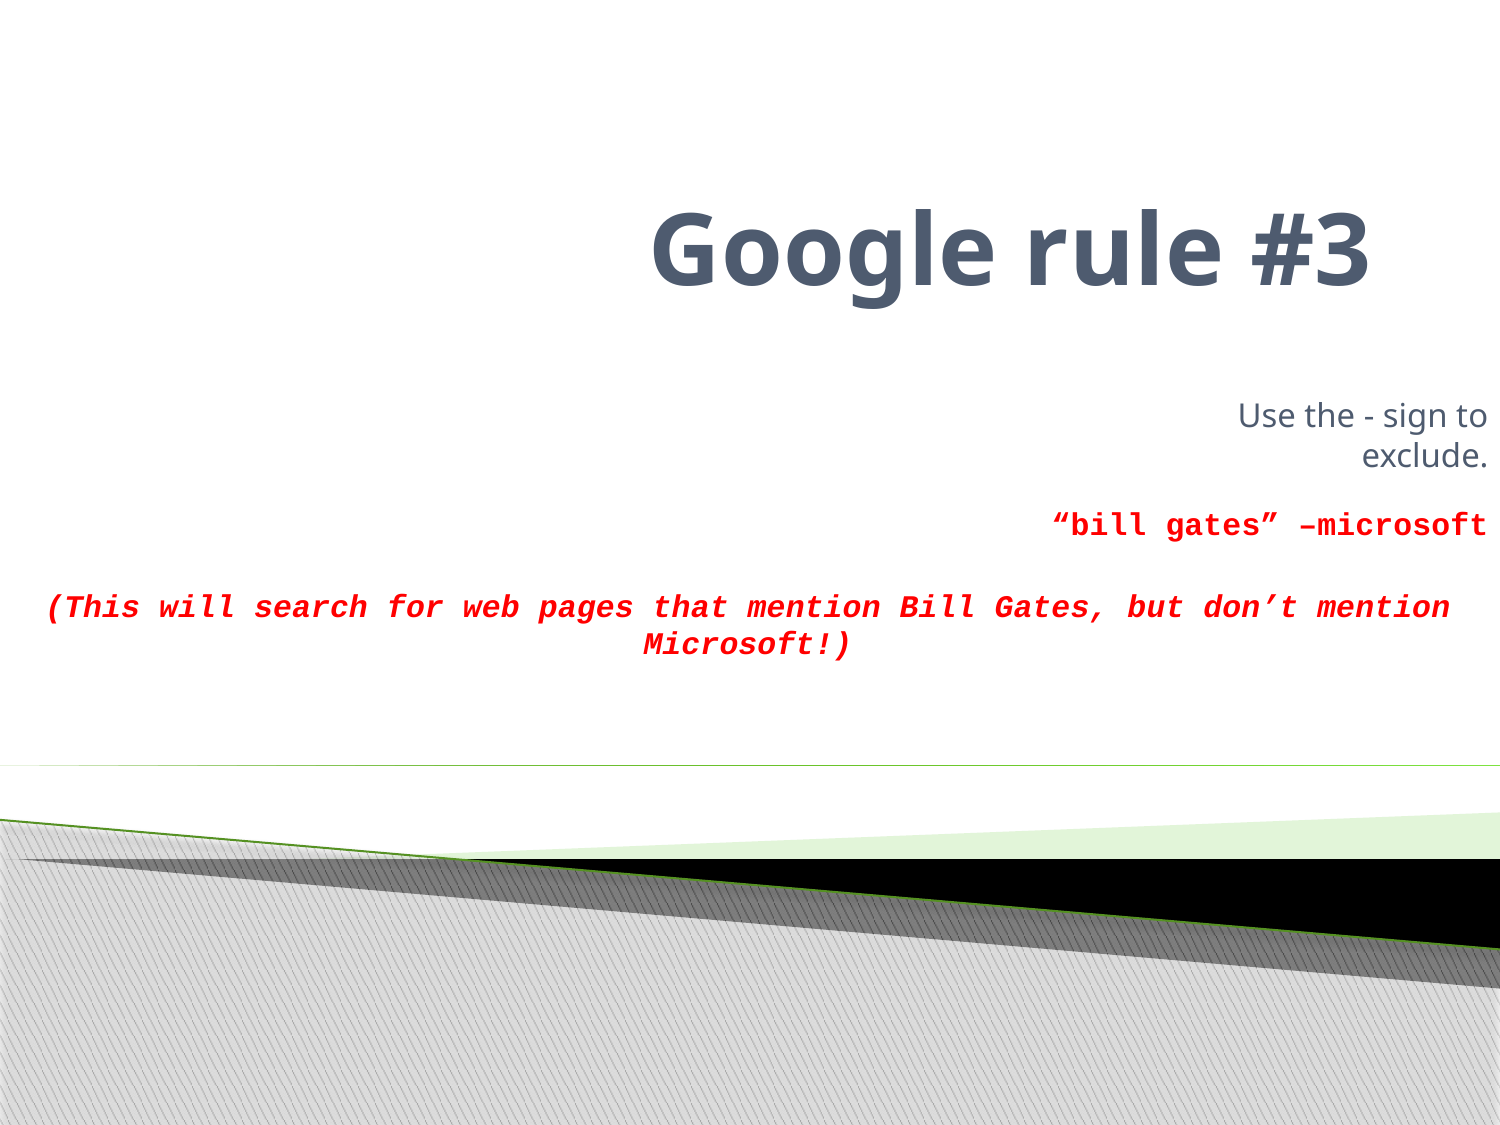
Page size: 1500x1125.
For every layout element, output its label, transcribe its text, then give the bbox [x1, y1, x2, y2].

title Google rule #3 [112, 125, 1388, 313]
picture [5, 859, 1500, 989]
subtitle Use the - sign to exclude. “bill gates” –microsoft (This will search for web pages that mention Bill Gates, but don’t mention Microsoft!) [0, 387, 1500, 675]
